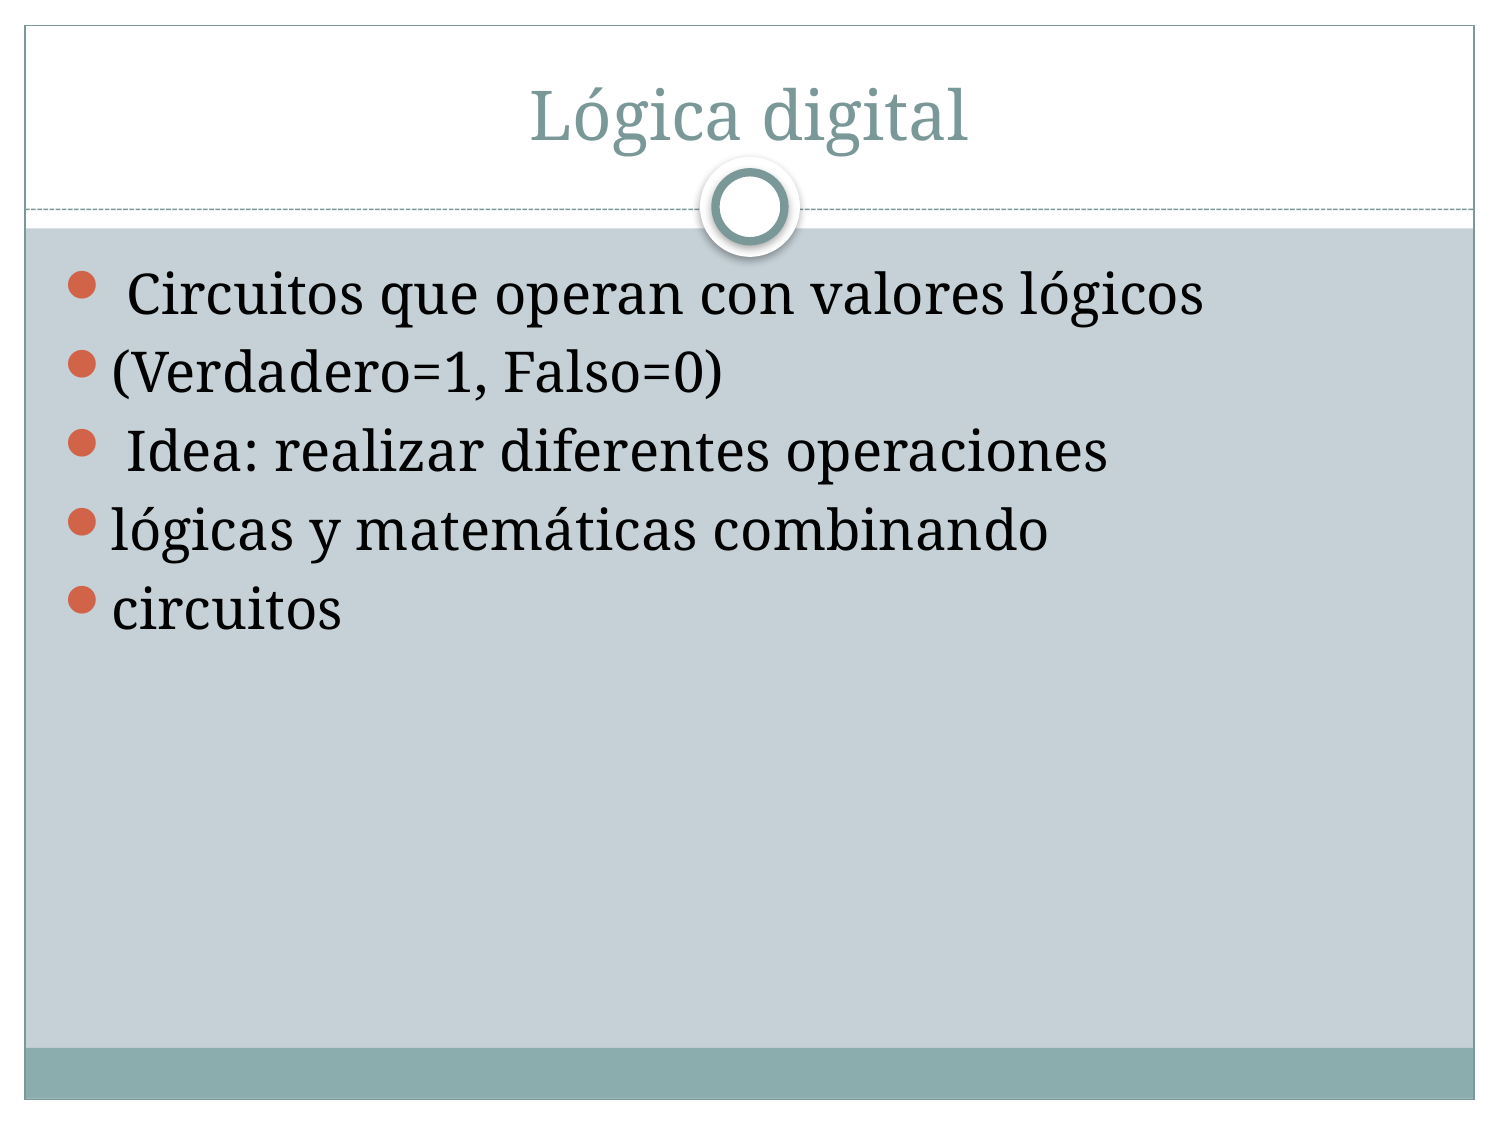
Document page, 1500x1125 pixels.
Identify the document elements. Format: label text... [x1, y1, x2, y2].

title Lógica digital [49, 37, 1450, 162]
list Circuitos que operan con valores lógicos (Verdadero=1, Falso=0) Idea: realizar diferentes operaciones lógicas y matemáticas combinando circuitos [49, 250, 1445, 1001]
